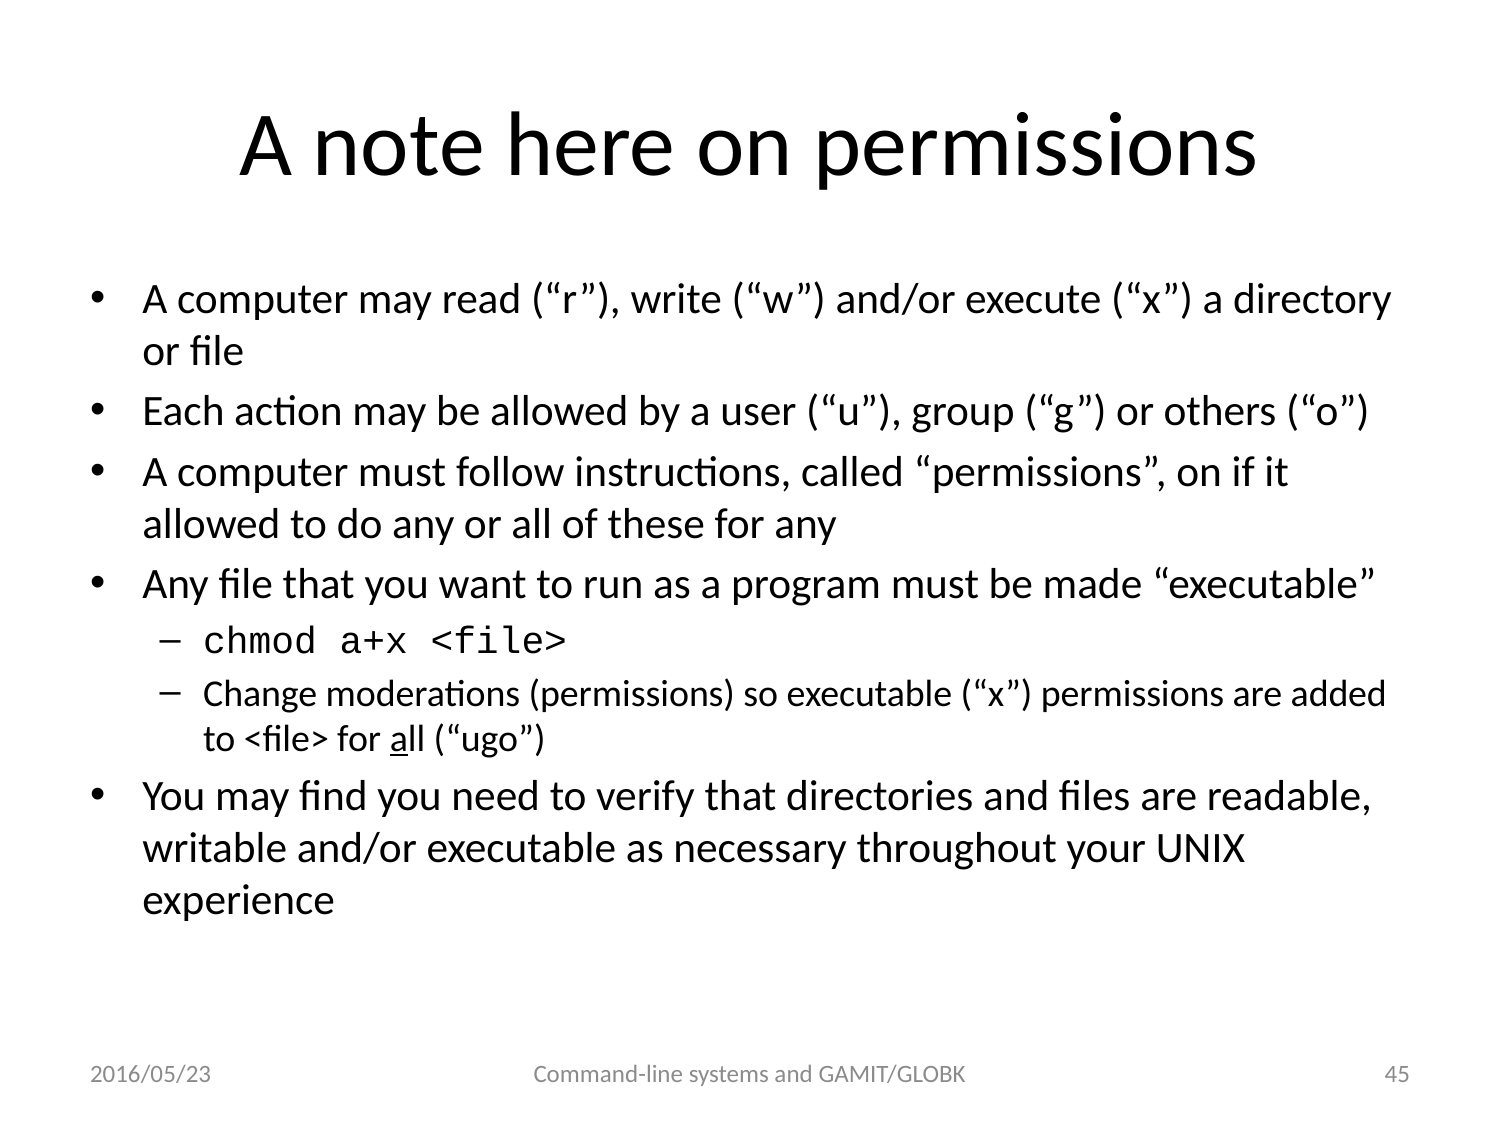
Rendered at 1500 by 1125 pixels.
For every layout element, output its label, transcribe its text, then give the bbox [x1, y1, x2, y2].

title A note here on permissions [75, 45, 1425, 233]
footer Command-line systems and GAMIT/GLOBK [512, 1042, 988, 1103]
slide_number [75, 1042, 425, 1103]
slide_number 45 [1074, 1042, 1425, 1103]
list A computer may read (“r”), write (“w”) and/or execute (“x”) a directory or file Each action may be allowed by a user (“u”), group (“g”) or others (“o”) A computer must follow instructions, called “permissions”, on if it allowed to do any or all of these for any Any file that you want to run as a program must be made “executable” chmod a+x <file> Change moderations (permissions) so executable (“x”) permissions are added to <file> for all (“ugo”) You may find you need to verify that directories and files are readable, writable and/or executable as necessary throughout your UNIX experience [75, 262, 1425, 1005]
